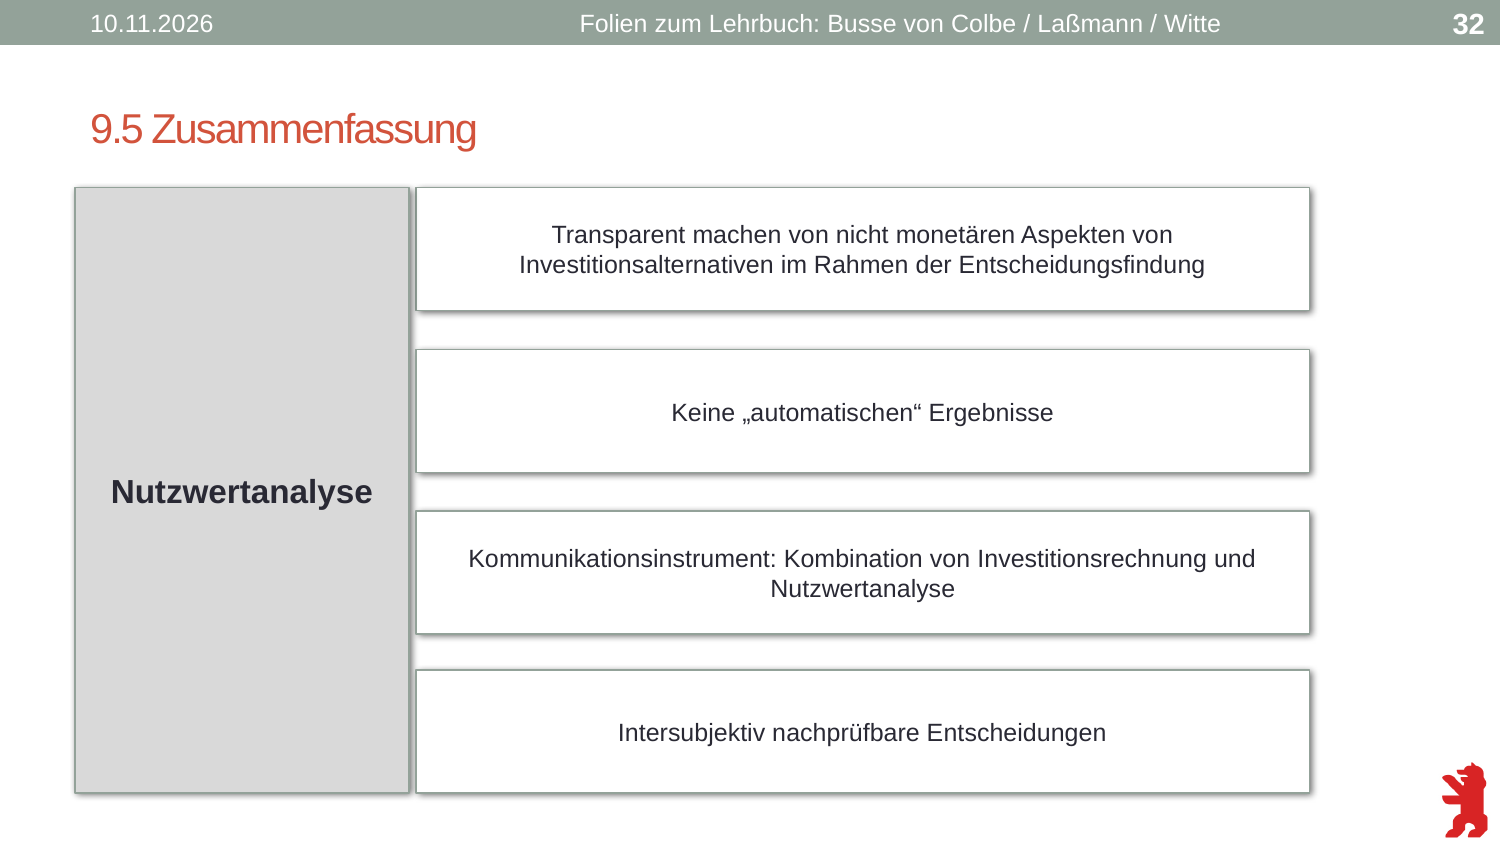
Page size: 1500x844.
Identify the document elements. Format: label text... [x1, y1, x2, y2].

text_box Keine „automatischen“ Ergebnisse [415, 349, 1310, 473]
slide_number 32 [1325, 2, 1500, 43]
text_box Nutzwertanalyse [74, 187, 410, 794]
picture [1434, 760, 1500, 844]
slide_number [75, 2, 550, 43]
title 9.5 Zusammenfassung [75, 65, 1500, 188]
footer Folien zum Lehrbuch: Busse von Colbe / Laßmann / Witte [562, 2, 1238, 43]
text_box Kommunikationsinstrument: Kombination von Investitionsrechnung und Nutzwertanalyse [415, 510, 1310, 635]
text_box Transparent machen von nicht monetären Aspekten von Investitionsalternativen im Rahmen der Entscheidungsfindung [416, 187, 1310, 311]
text_box Intersubjektiv nachprüfbare Entscheidungen [415, 669, 1310, 794]
